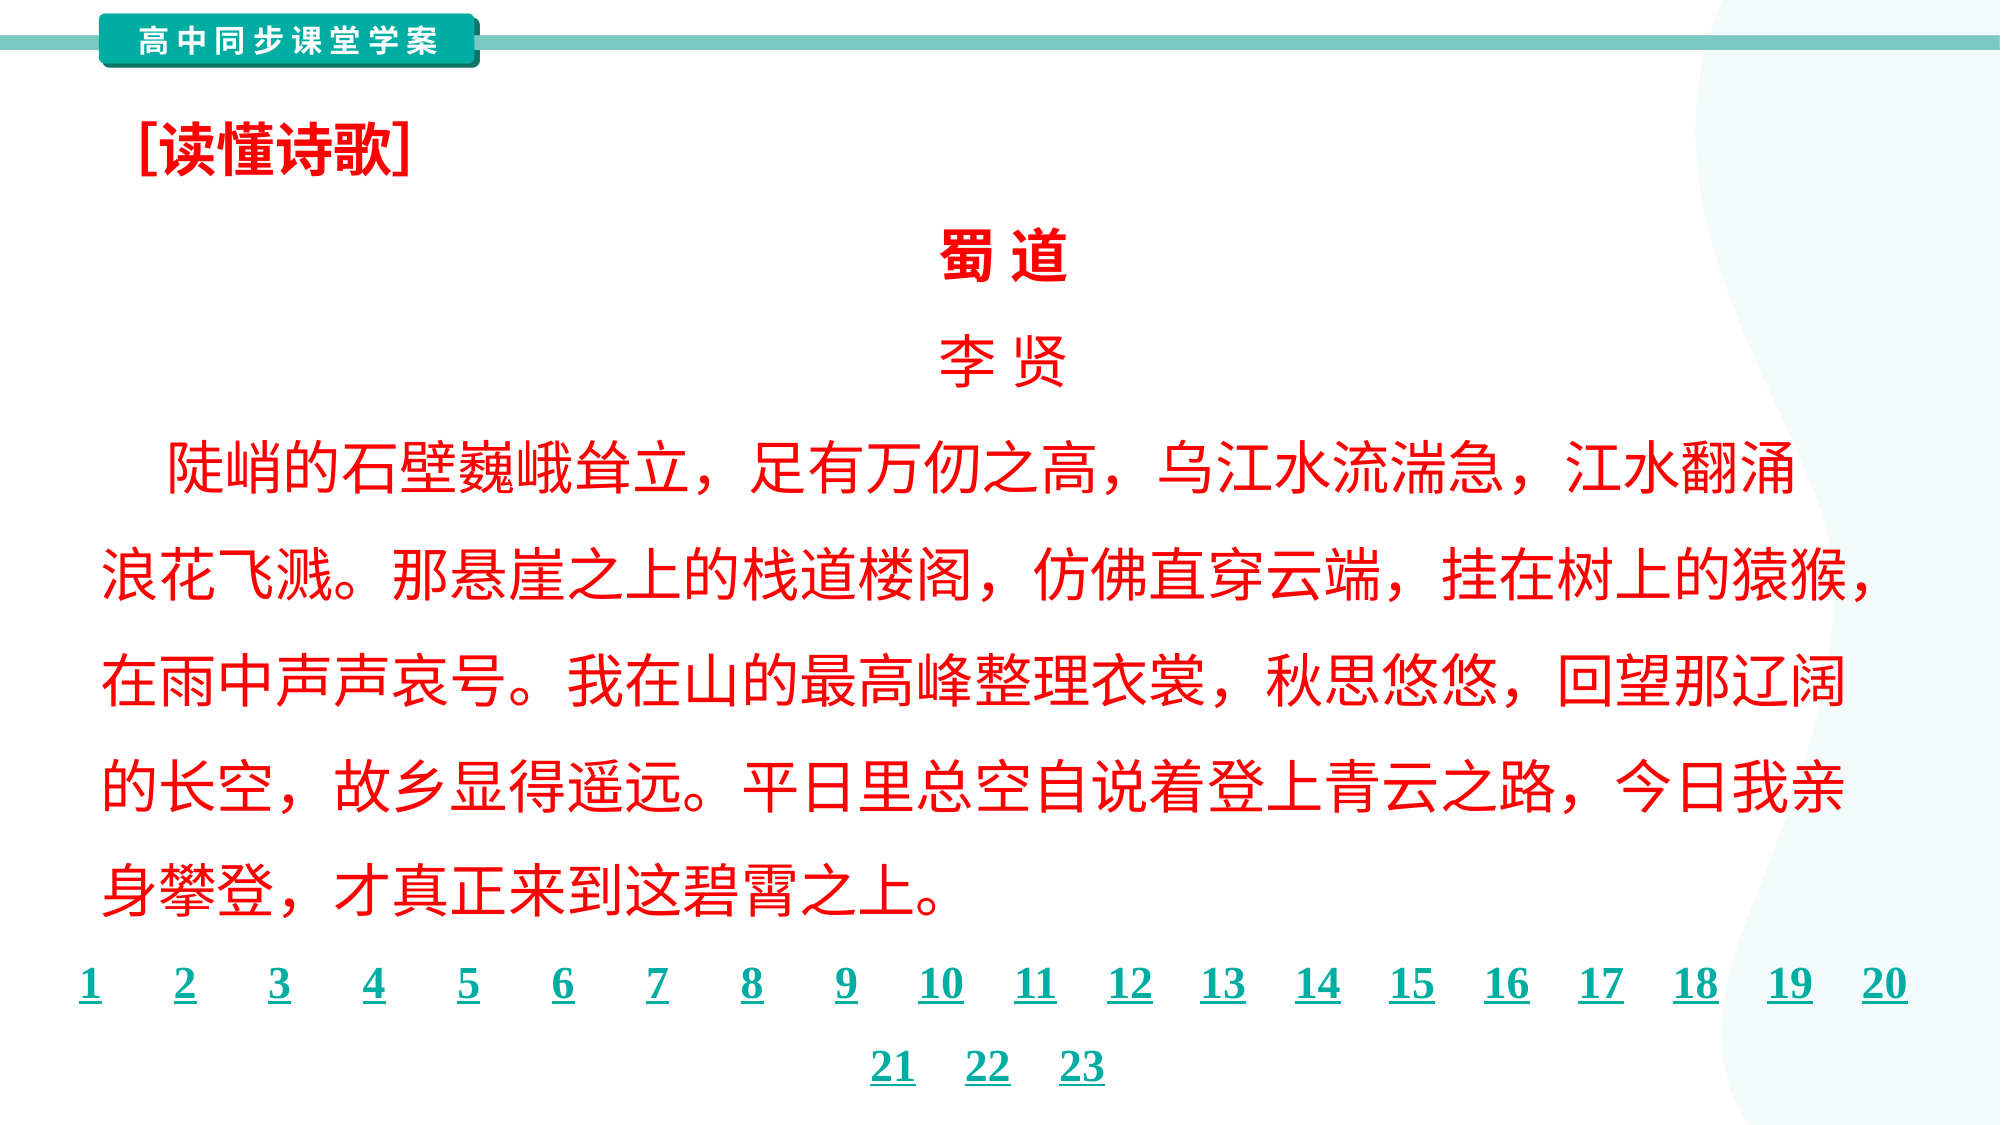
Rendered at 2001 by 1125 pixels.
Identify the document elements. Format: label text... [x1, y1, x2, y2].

picture [0, 0, 2000, 1125]
text_box ［读懂诗歌］ 蜀 道 李 贤 陡峭的石壁巍峨耸立，足有万仞之高，乌江水流湍急，江水翻涌 浪花飞溅。那悬崖之上的栈道楼阁，仿佛直穿云端，挂在树上的猿猴， 在雨中声声哀号。我在山的最高峰整理衣裳，秋思悠悠，回望那辽阔 的长空，故乡显得遥远。平日里总空自说着登上青云之路，今日我亲 身攀登，才真正来到这碧霄之上。 [100, 76, 1899, 914]
